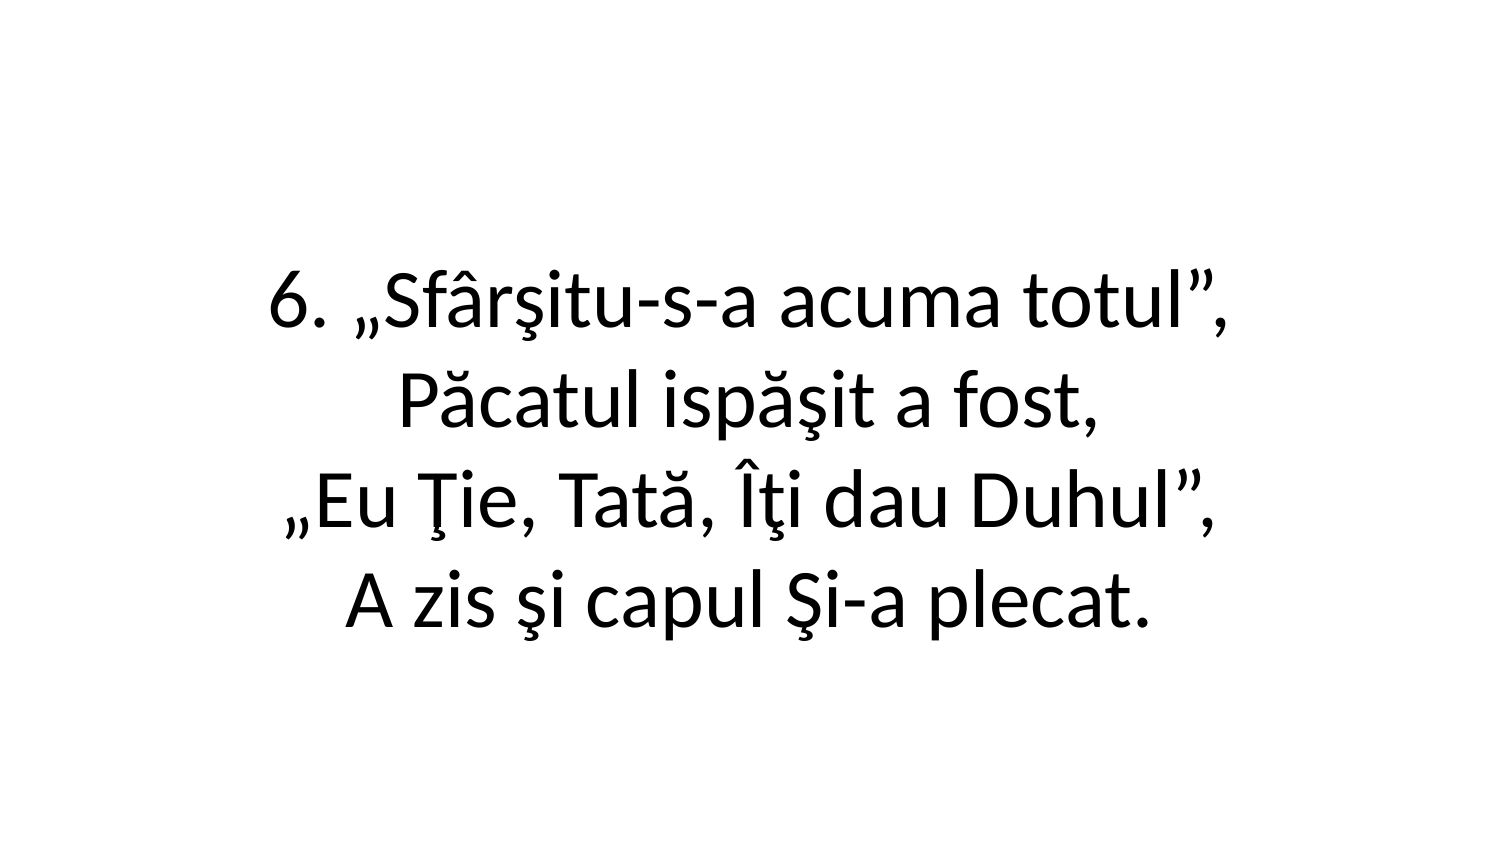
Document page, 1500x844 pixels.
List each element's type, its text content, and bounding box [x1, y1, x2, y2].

text_box 6. „Sfârşitu-s-a acuma totul”, Păcatul ispăşit a fost, „Eu Ţie, Tată, Îţi dau Duhul”, A zis şi capul Şi-a plecat. [252, 192, 1248, 652]
